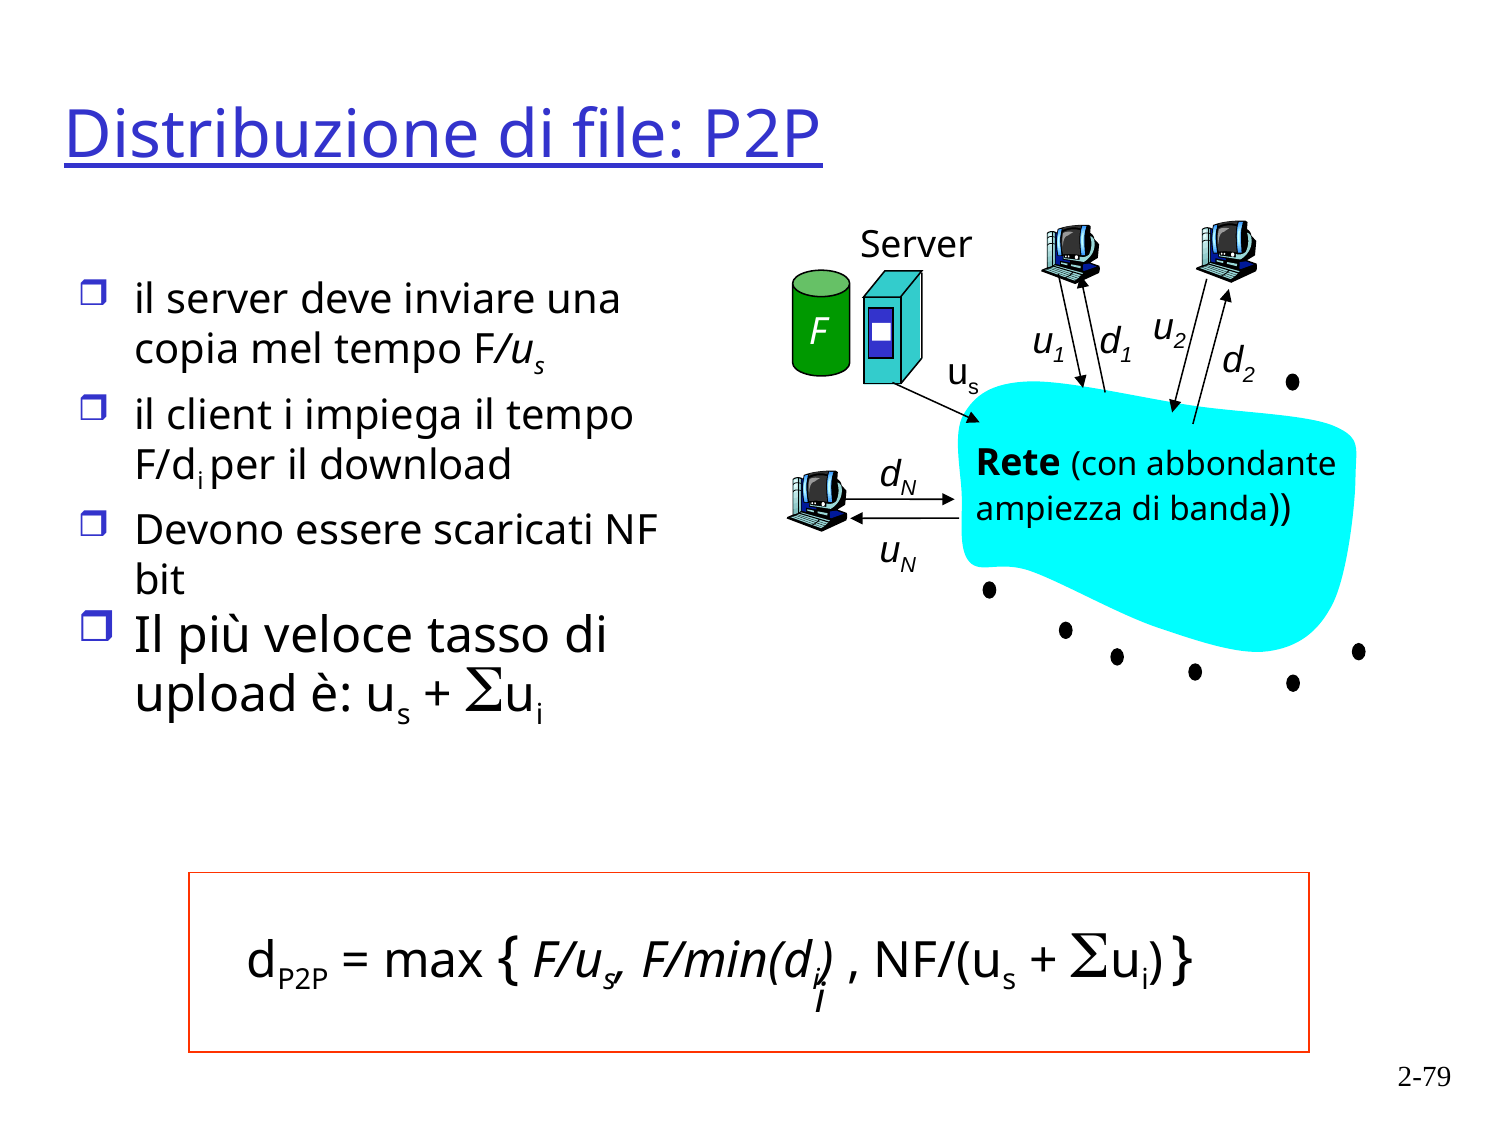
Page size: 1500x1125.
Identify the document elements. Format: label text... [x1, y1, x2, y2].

text_box us [932, 339, 994, 406]
text_box Distribuzione di file: P2P [48, 37, 1447, 225]
text_box d1 [1102, 308, 1151, 375]
text_box [961, 536, 1351, 652]
text_box Server [833, 212, 1000, 273]
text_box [1040, 223, 1101, 285]
text_box il server deve inviare una copia mel tempo F/us il client i impiega il tempo F/di per il download Devono essere scaricati NF bit Il più veloce tasso di upload è: us + Sui [63, 264, 715, 730]
text_box uN [864, 517, 950, 584]
text_box u2 [1186, 294, 1225, 361]
text_box d2 [1207, 327, 1274, 394]
text_box [957, 381, 1343, 474]
text_box u2 [1220, 302, 1230, 327]
text_box Rete (con abbondante ampiezza di banda)) [960, 430, 1361, 536]
text_box [1169, 292, 1204, 413]
text_box [1286, 675, 1300, 692]
text_box F [784, 299, 852, 360]
text_box [1074, 375, 1087, 388]
text_box [943, 406, 980, 423]
text_box u2 [1138, 294, 1202, 361]
text_box u1 [1017, 308, 1102, 375]
text_box [1286, 374, 1299, 390]
slide_number 2-79 [1362, 1049, 1467, 1125]
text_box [786, 469, 849, 532]
text_box [1352, 643, 1365, 660]
text_box [1218, 292, 1232, 327]
text_box [792, 270, 850, 299]
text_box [188, 872, 1407, 1053]
text_box [1189, 664, 1202, 680]
text_box [1059, 622, 1072, 639]
text_box dN [865, 441, 952, 508]
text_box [1195, 219, 1259, 284]
text_box [983, 582, 996, 598]
text_box [792, 360, 850, 376]
text_box [853, 512, 864, 525]
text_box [863, 270, 923, 385]
text_box [1111, 648, 1124, 665]
